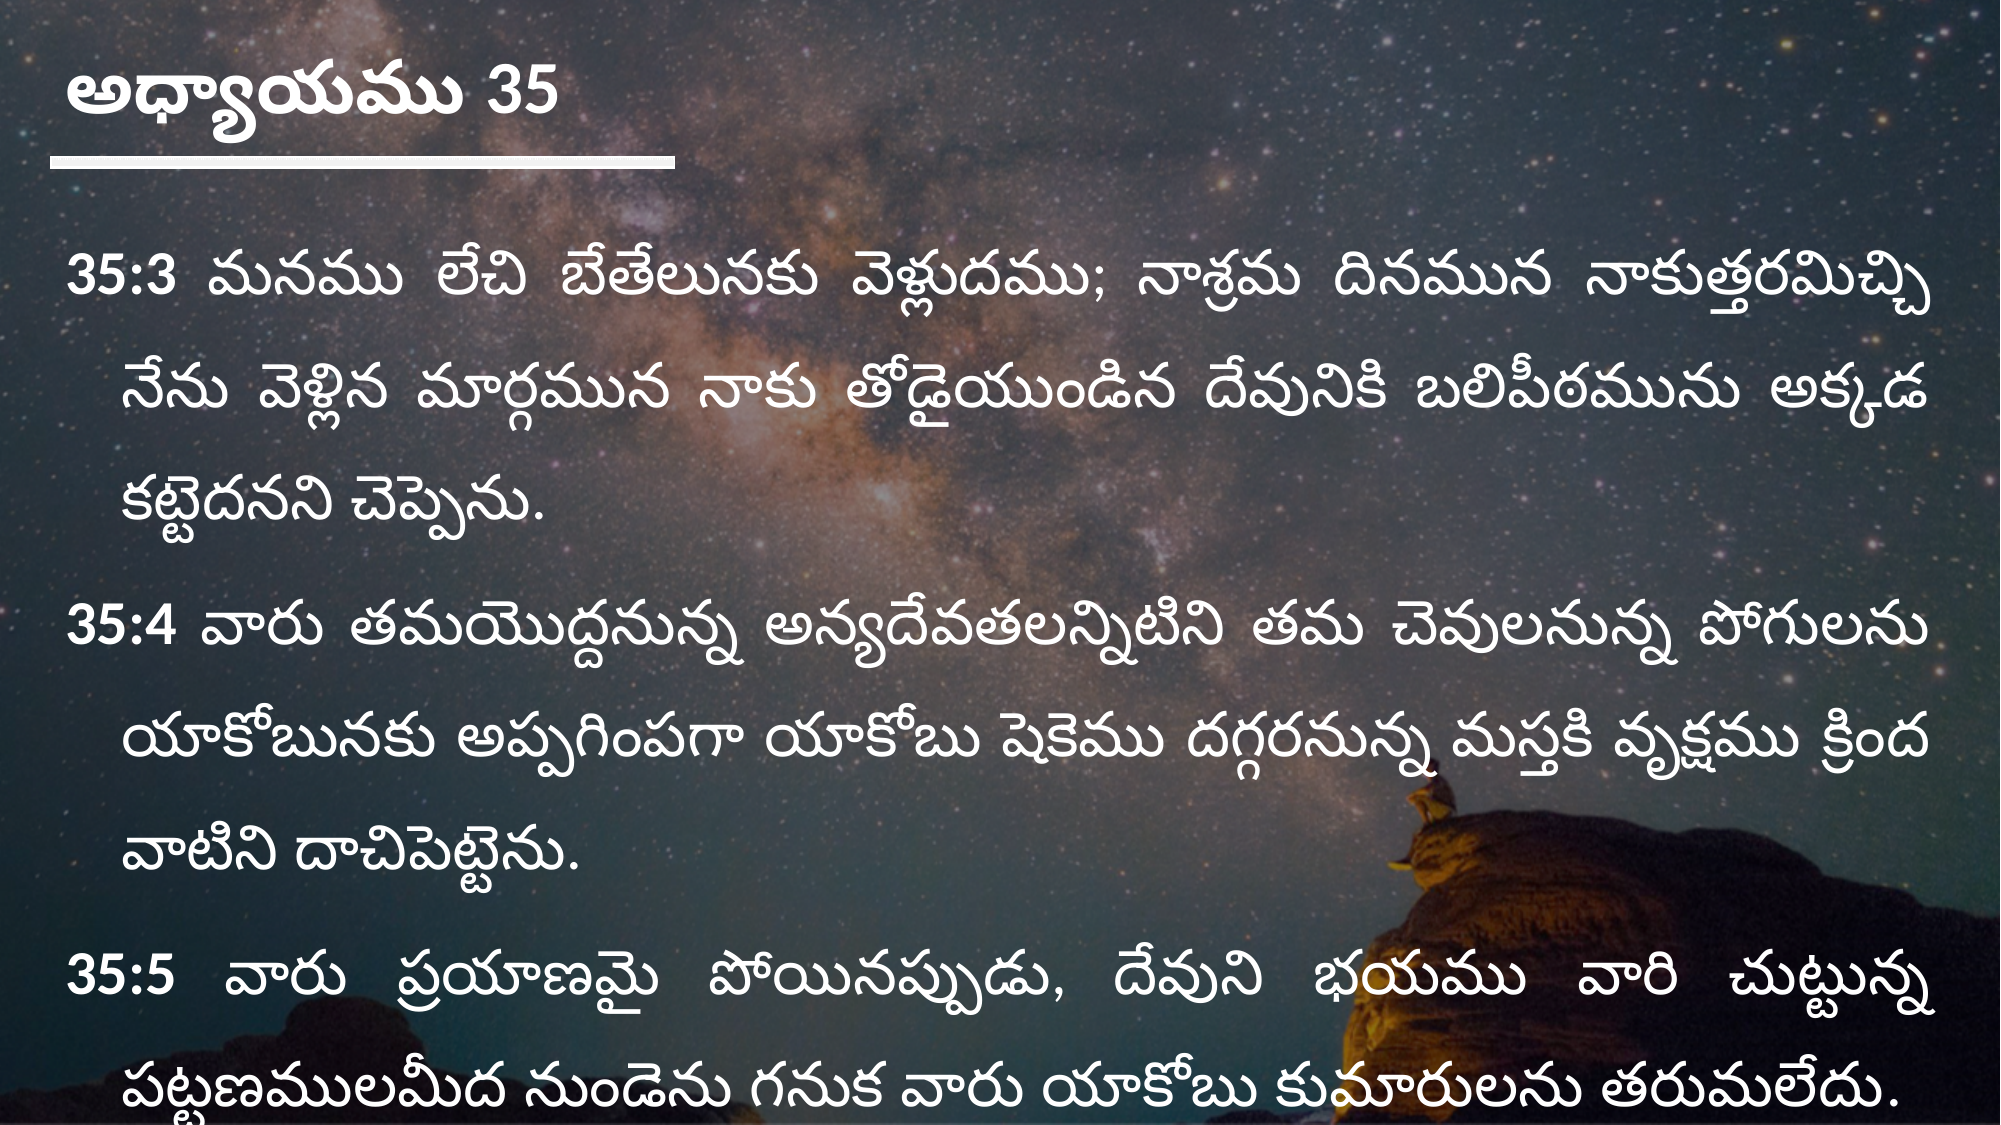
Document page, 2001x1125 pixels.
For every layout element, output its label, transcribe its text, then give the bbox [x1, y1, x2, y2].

list 35:3 మనము లేచి బేతేలునకు వెళ్లుదము; నాశ్రమ దినమున నాకుత్తరమిచ్చి నేను వెళ్లిన మార్గమున నాకు తోడైయుండిన దేవునికి బలిపీఠమును అక్కడ కట్టెదనని చెప్పెను. 35:4 వారు తమయొద్దనున్న అన్యదేవతలన్నిటిని తమ చెవులనున్న పోగులను యాకోబునకు అప్పగింపగా యాకోబు షెకెము దగ్గరనున్న మస్తకి వృక్షము క్రింద వాటిని దాచిపెట్టెను. 35:5 వారు ప్రయాణమై పోయినప్పుడు, దేవుని భయము వారి చుట్టున్న పట్టణములమీద నుండెను గనుక వారు యాకోబు కుమారులను తరుమలేదు. [50, 187, 1946, 1063]
title అధ్యాయము 35 [50, 0, 1925, 167]
picture [0, 0, 2000, 1125]
